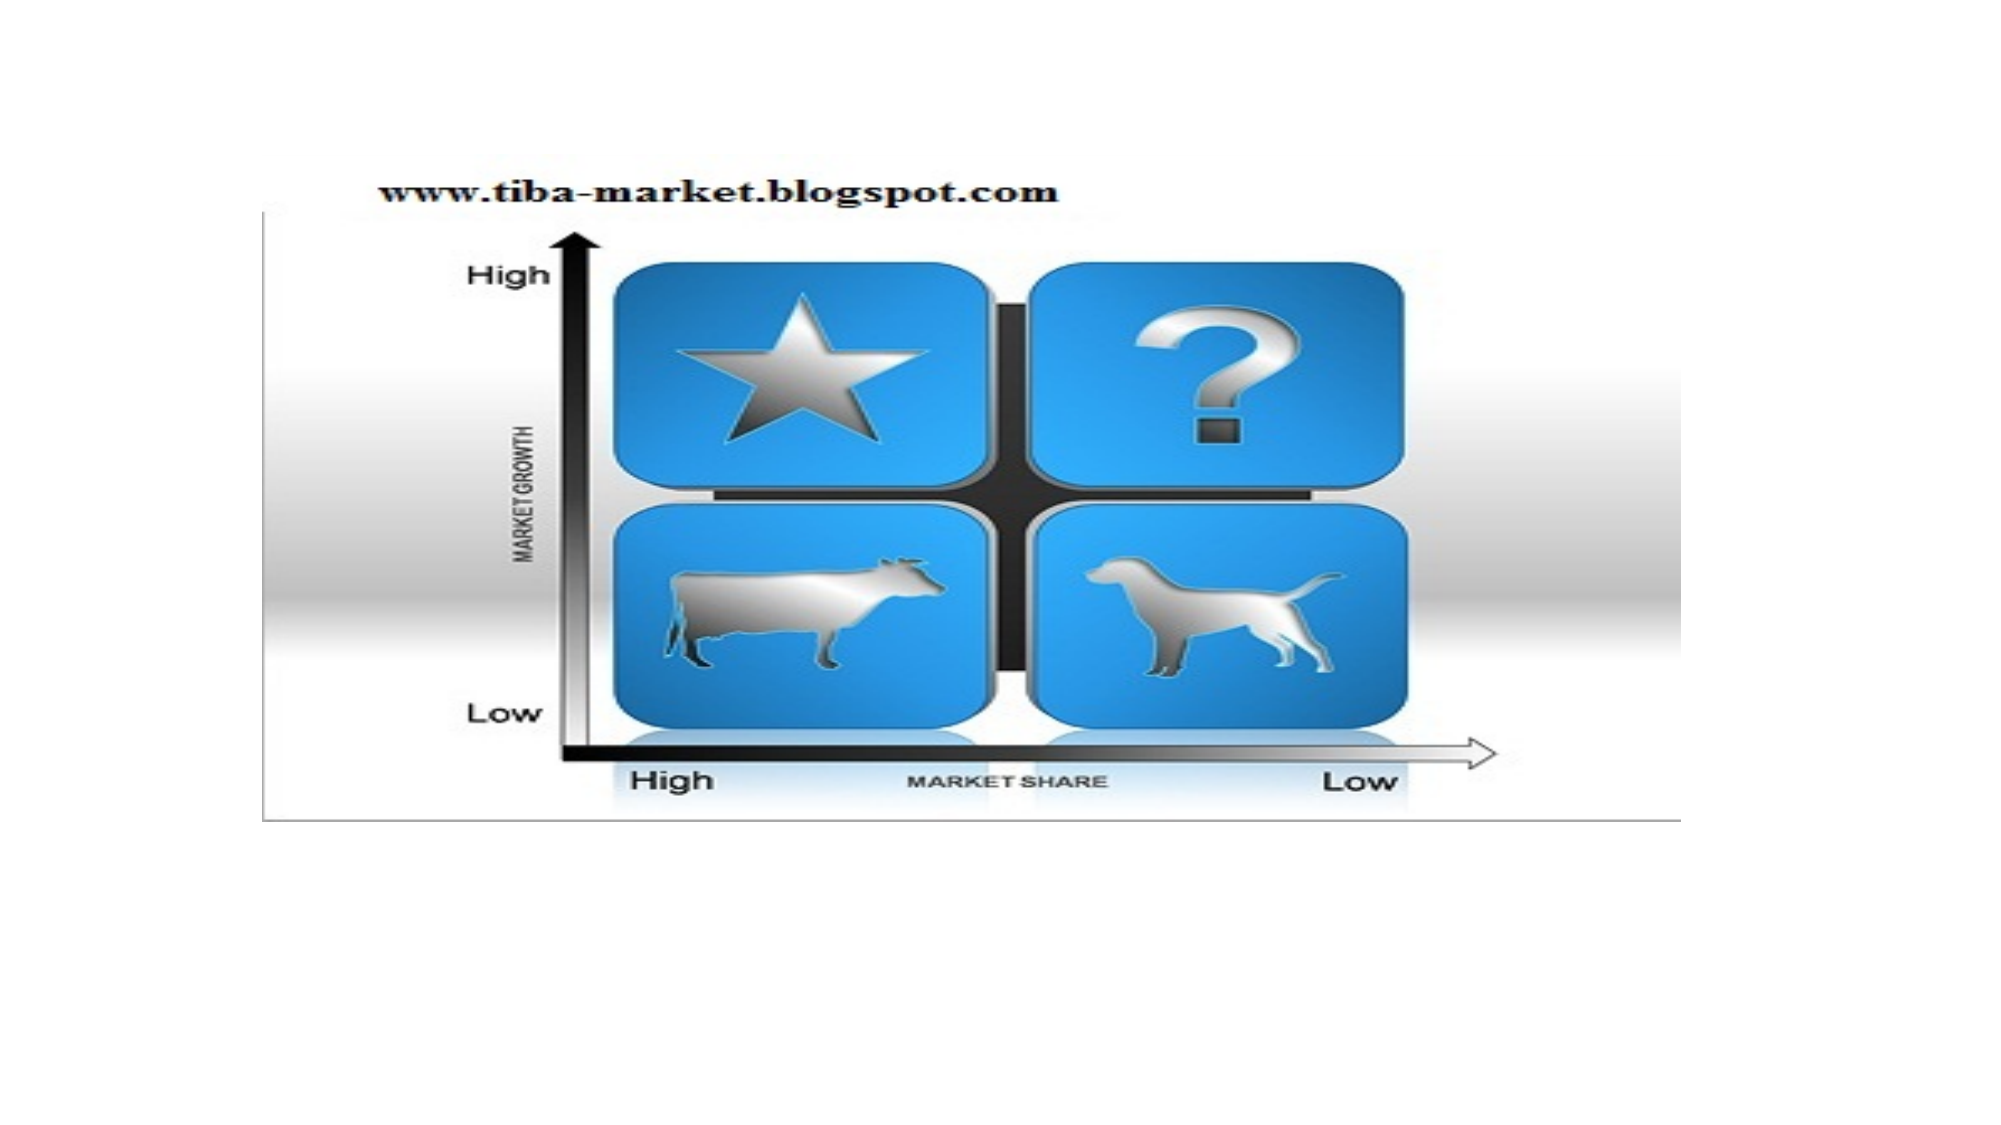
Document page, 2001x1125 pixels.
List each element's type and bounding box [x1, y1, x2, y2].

picture [262, 154, 1681, 822]
